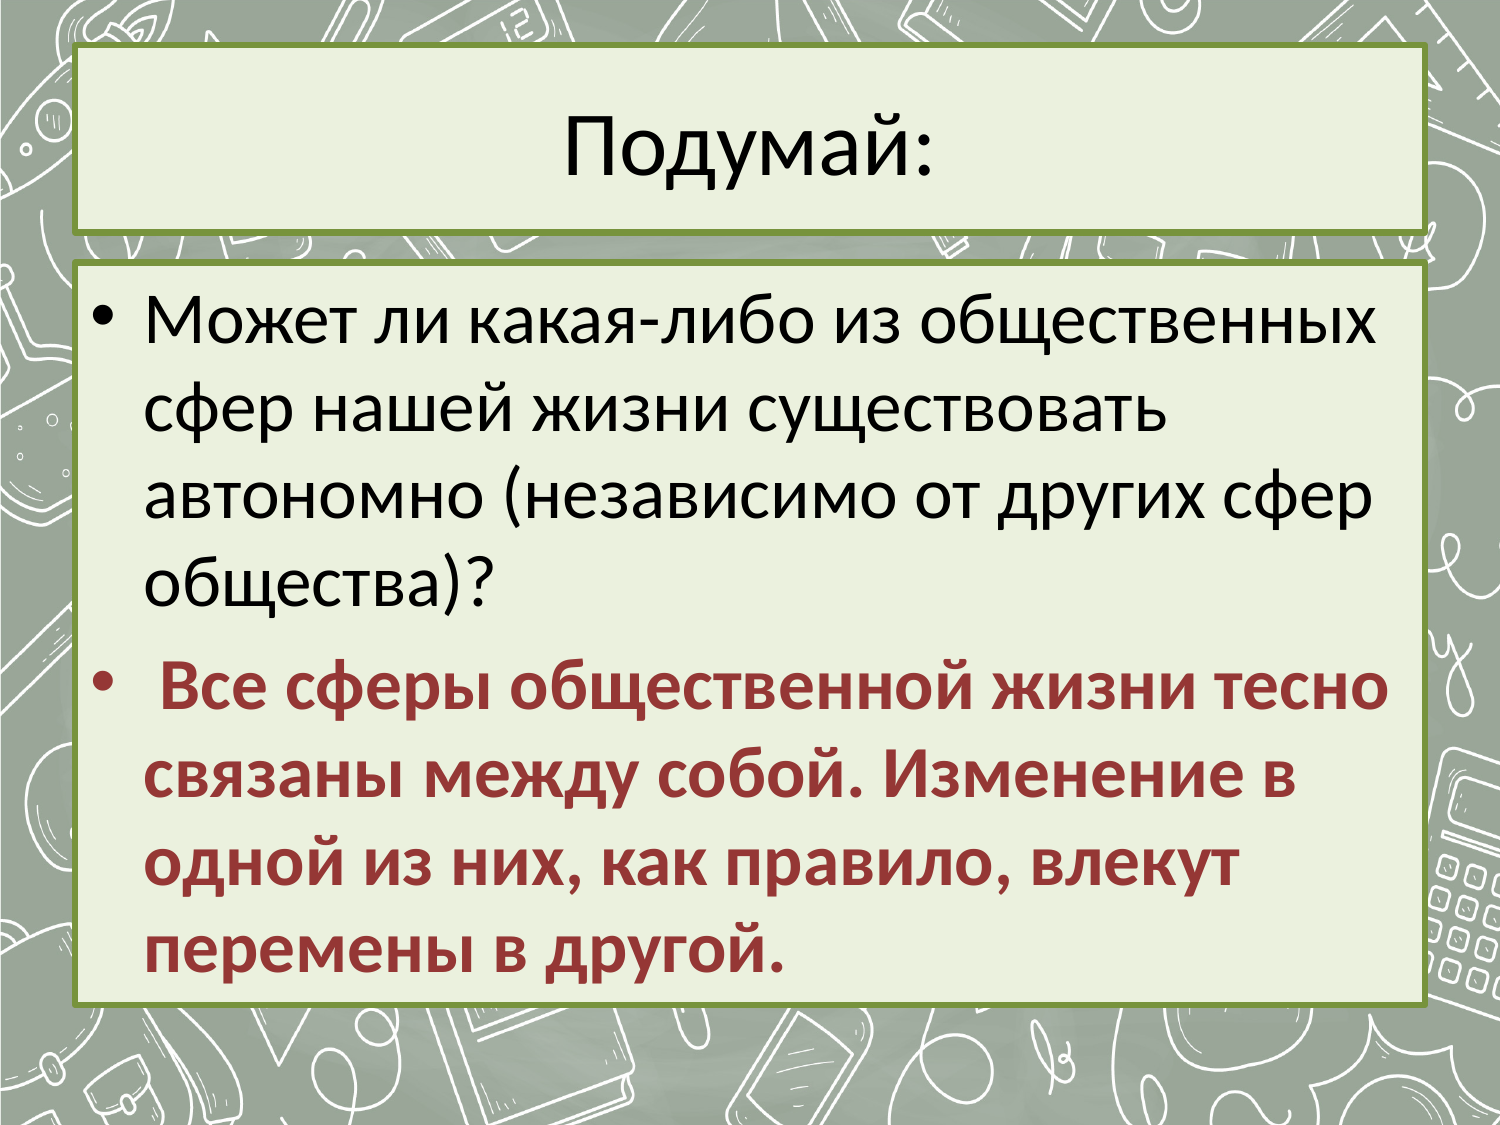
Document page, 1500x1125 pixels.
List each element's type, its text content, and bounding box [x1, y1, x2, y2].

title Подумай: [75, 45, 1425, 233]
list Может ли какая-либо из общественных сфер нашей жизни существовать автономно (независимо от других сфер общества)? Все сферы общественной жизни тесно связаны между собой. Изменение в одной из них, как правило, влекут перемены в другой. [75, 262, 1425, 1005]
